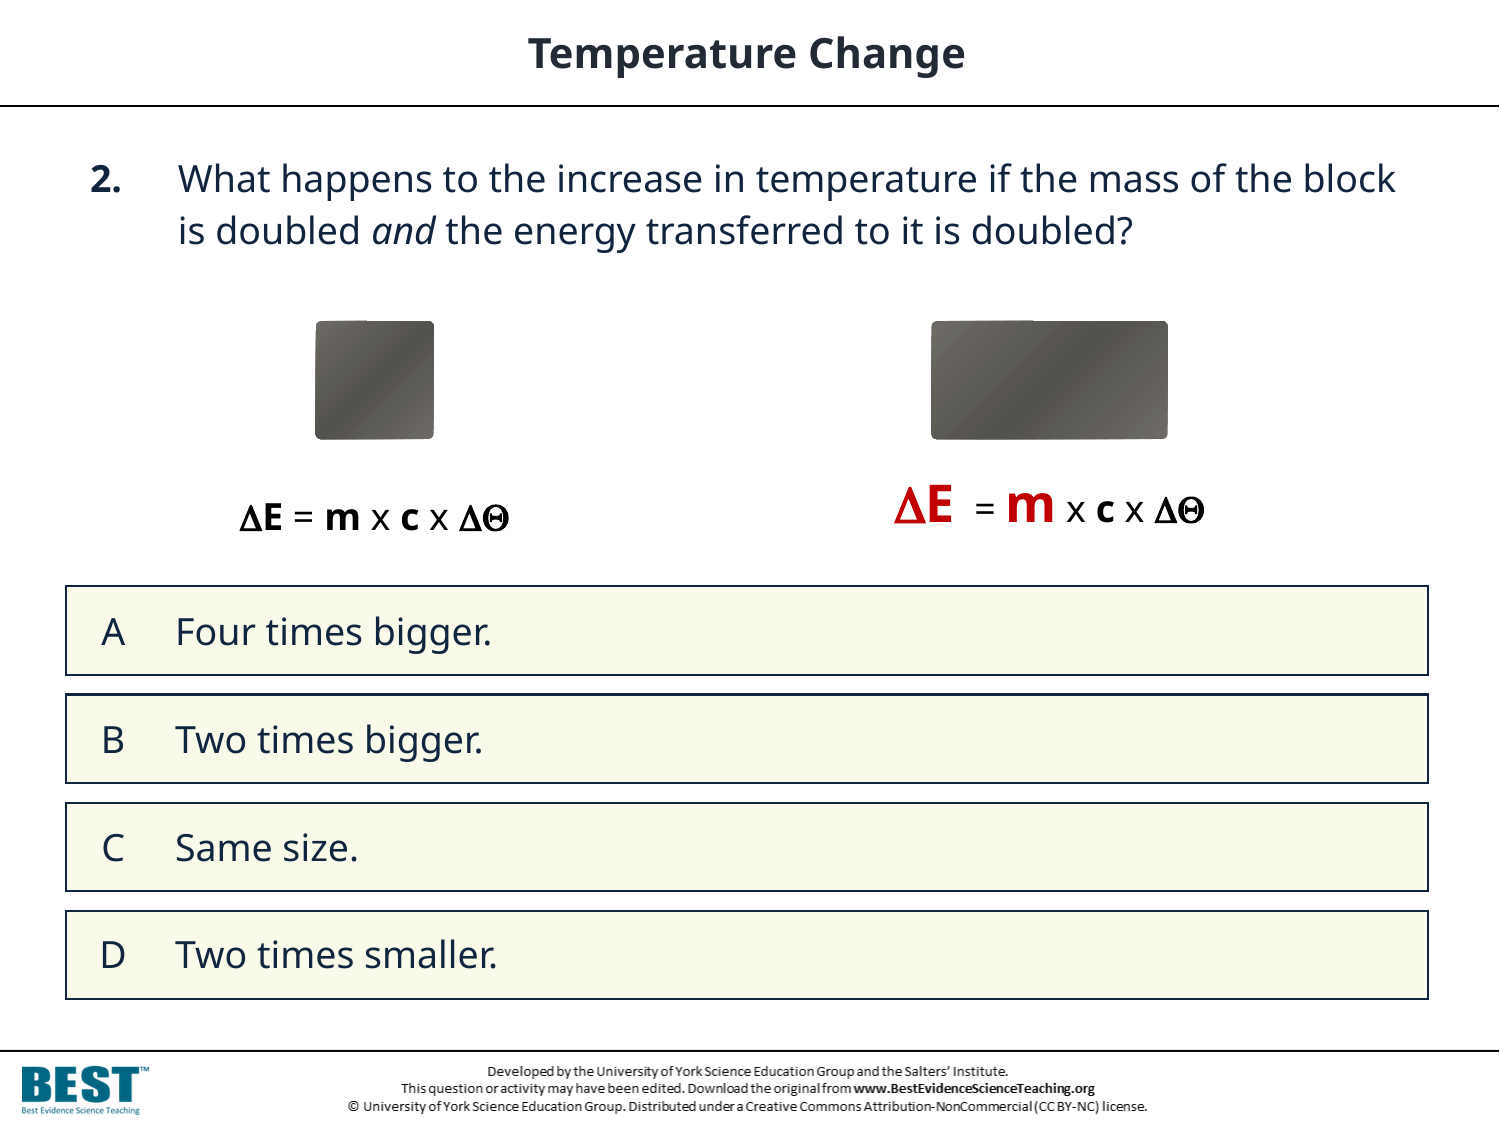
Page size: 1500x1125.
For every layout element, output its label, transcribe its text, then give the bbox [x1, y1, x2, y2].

picture [0, 105, 1500, 1125]
text_box Temperature Change [23, 4, 1471, 99]
